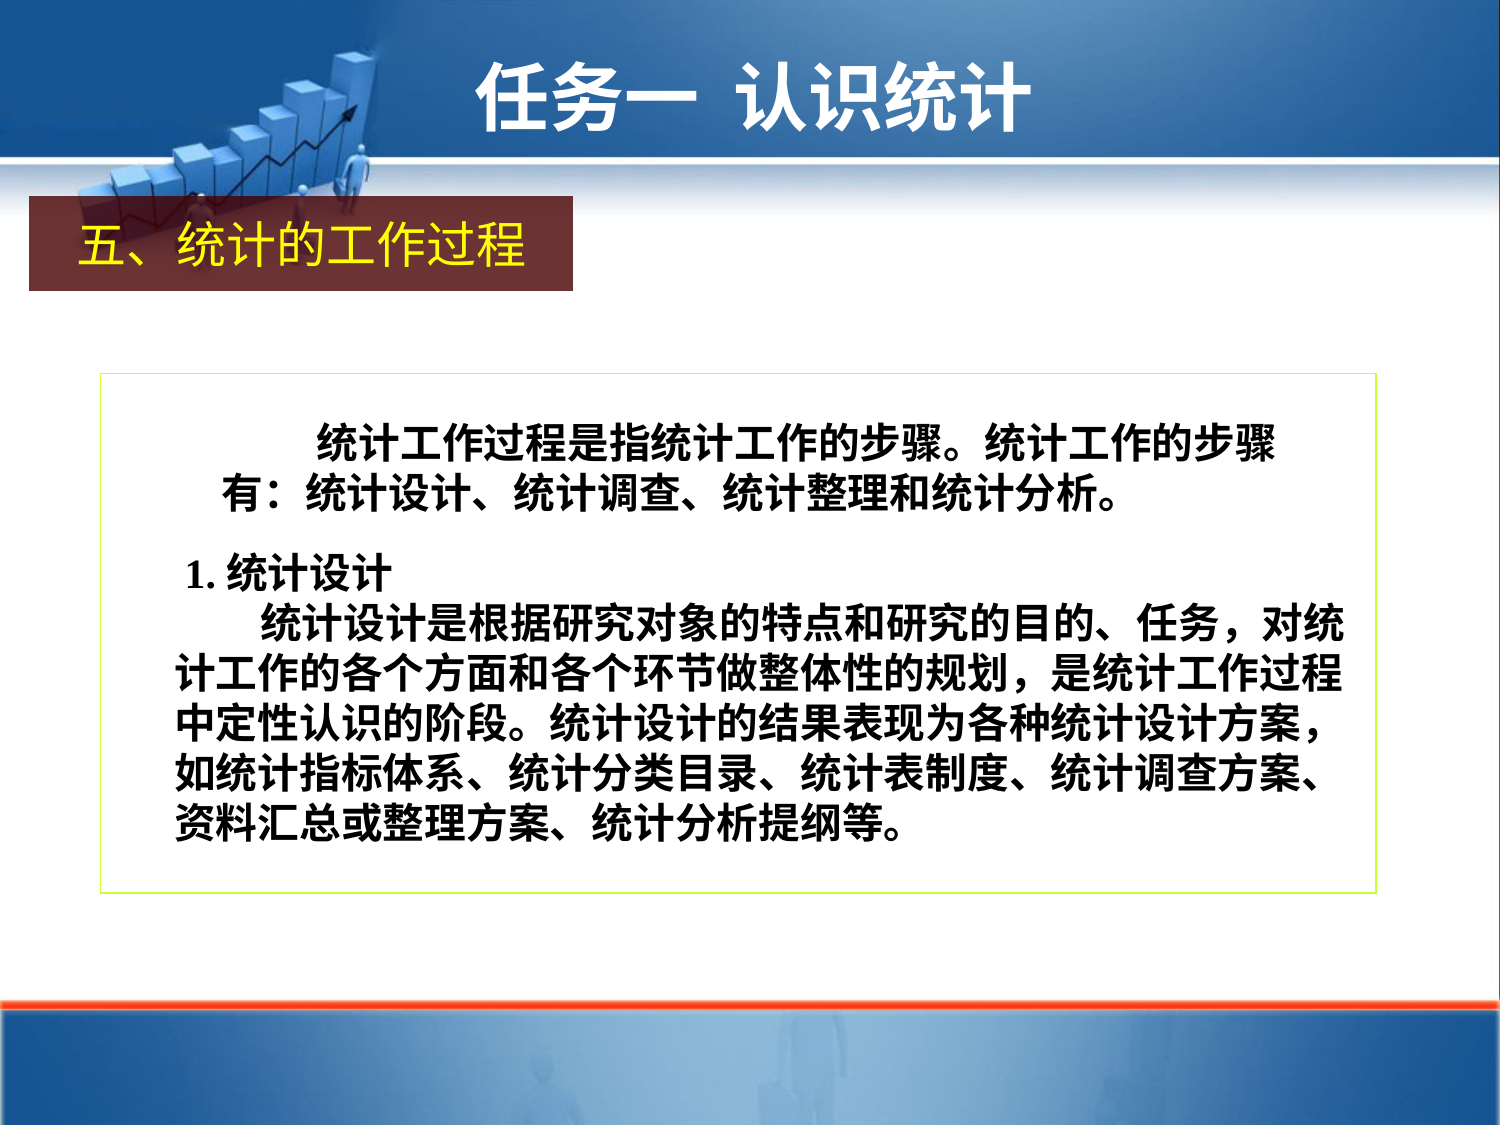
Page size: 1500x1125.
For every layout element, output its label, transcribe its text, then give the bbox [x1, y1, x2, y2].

text_box 统计工作过程是指统计工作的步骤。统计工作的步骤有：统计设计、统计调查、统计整理和统计分析。 [206, 409, 1306, 524]
text_box 五、统计的工作过程 [29, 196, 573, 291]
picture [0, 0, 1500, 1125]
text_box 任务一 认识统计 [407, 42, 1500, 148]
text_box [100, 373, 1377, 894]
text_box 1.统计设计 统计设计是根据研究对象的特点和研究的目的、任务，对统计工作的各个方面和各个环节做整体性的规划，是统计工作过程中定性认识的阶段。统计设计的结果表现为各种统计设计方案，如统计指标体系、统计分类目录、统计表制度、统计调查方案、资料汇总或整理方案、统计分析提纲等。 [159, 539, 1365, 904]
